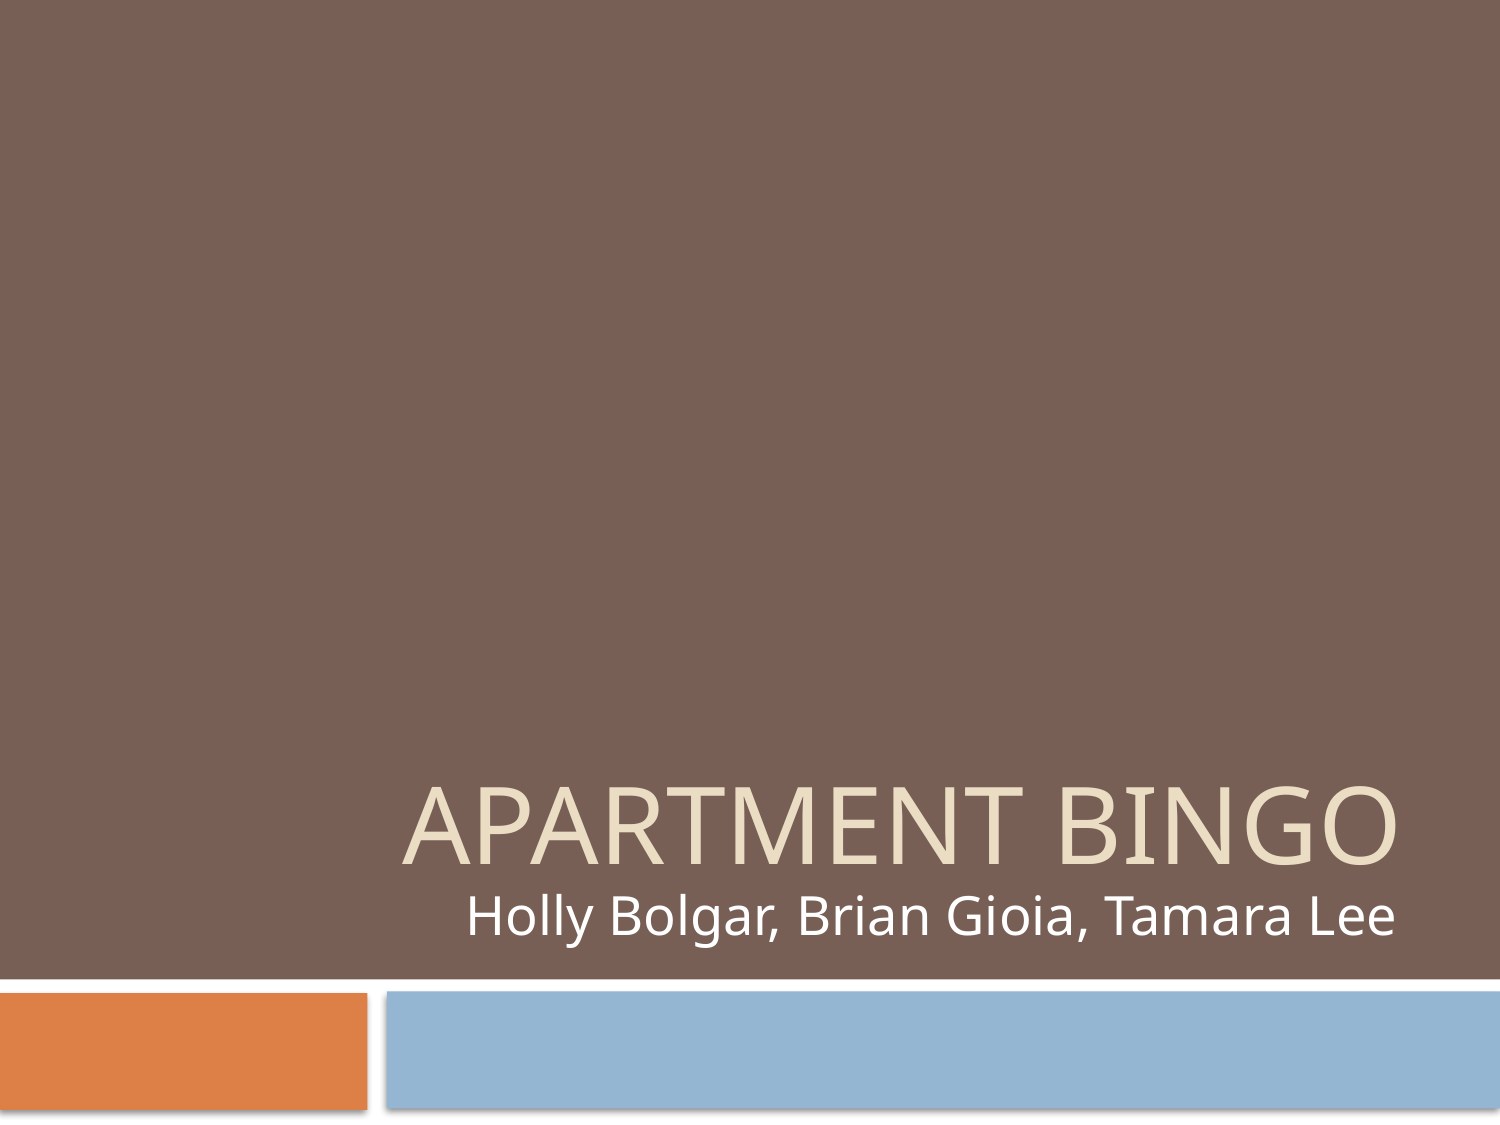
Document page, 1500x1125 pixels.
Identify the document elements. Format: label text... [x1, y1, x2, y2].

subtitle Holly Bolgar, Brian Gioia, Tamara Lee [362, 892, 1413, 1015]
title Apartment Bingo [387, 662, 1450, 963]
